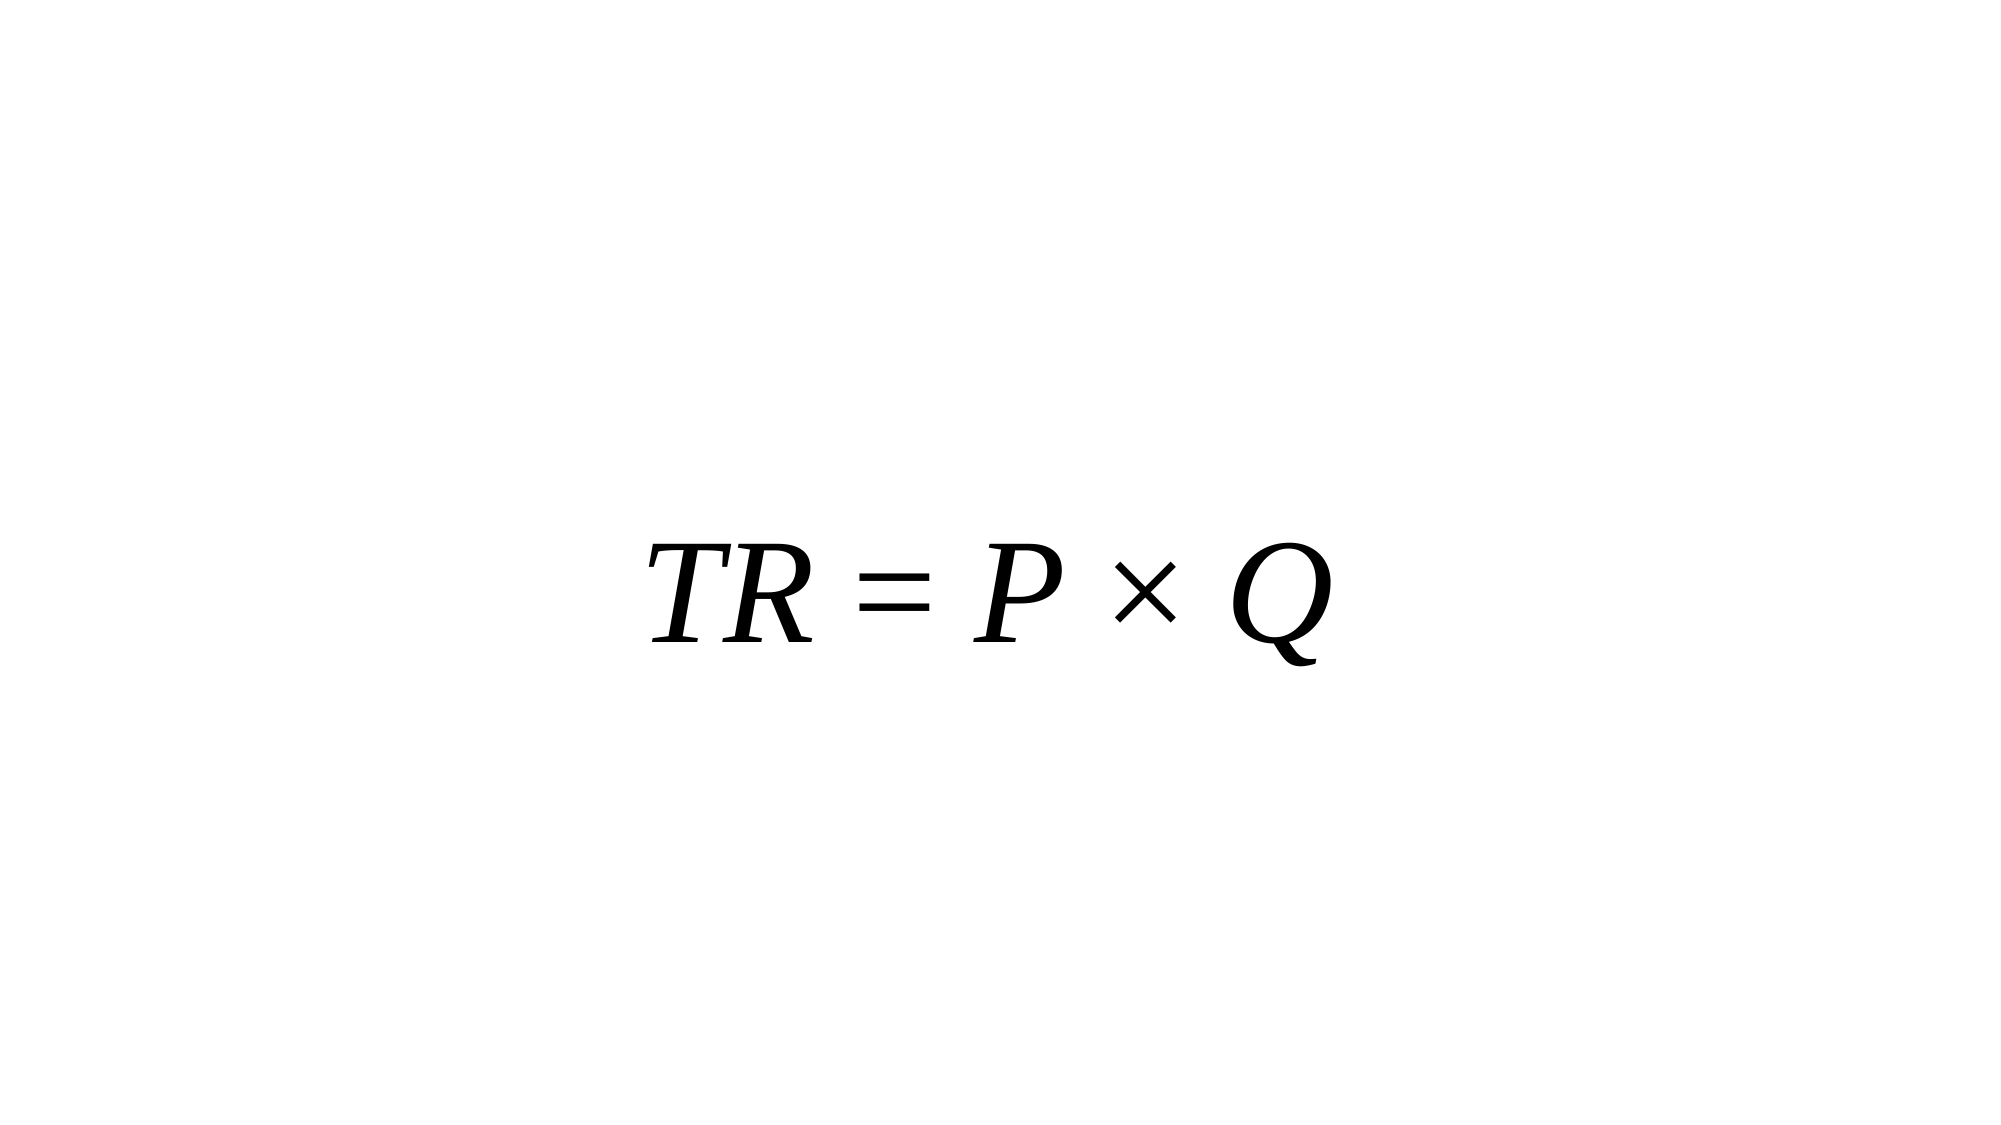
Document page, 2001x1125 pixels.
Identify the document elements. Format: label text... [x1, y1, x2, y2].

text_box TR = P × Q [625, 484, 1387, 680]
